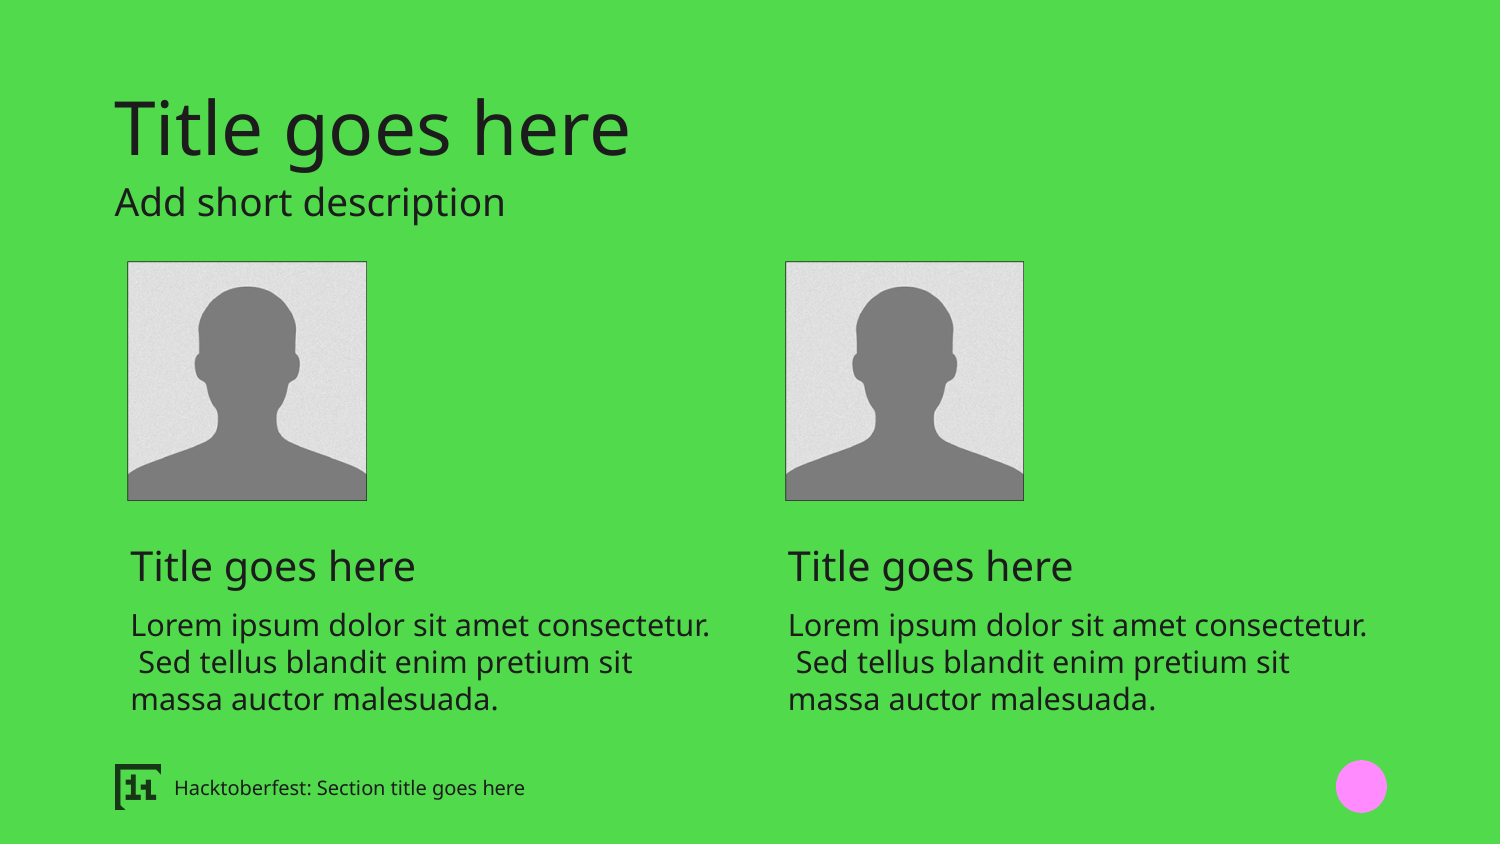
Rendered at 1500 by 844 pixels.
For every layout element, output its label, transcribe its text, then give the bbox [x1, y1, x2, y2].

picture [127, 261, 367, 501]
title Hacktoberfest: Section title goes here [173, 772, 1337, 801]
text_box Add short description [114, 176, 1357, 225]
text_box Lorem ipsum dolor sit amet consectetur. Sed tellus blandit enim pretium sit massa auctor malesuada. [130, 602, 712, 717]
picture [114, 764, 161, 811]
picture [785, 261, 1024, 501]
text_box Lorem ipsum dolor sit amet consectetur. Sed tellus blandit enim pretium sit massa auctor malesuada. [787, 602, 1370, 717]
text_box Title goes here [130, 536, 712, 590]
text_box Title goes here [787, 536, 1370, 590]
slide_number [1337, 526, 1386, 844]
text_box Title goes here [114, 76, 1357, 170]
